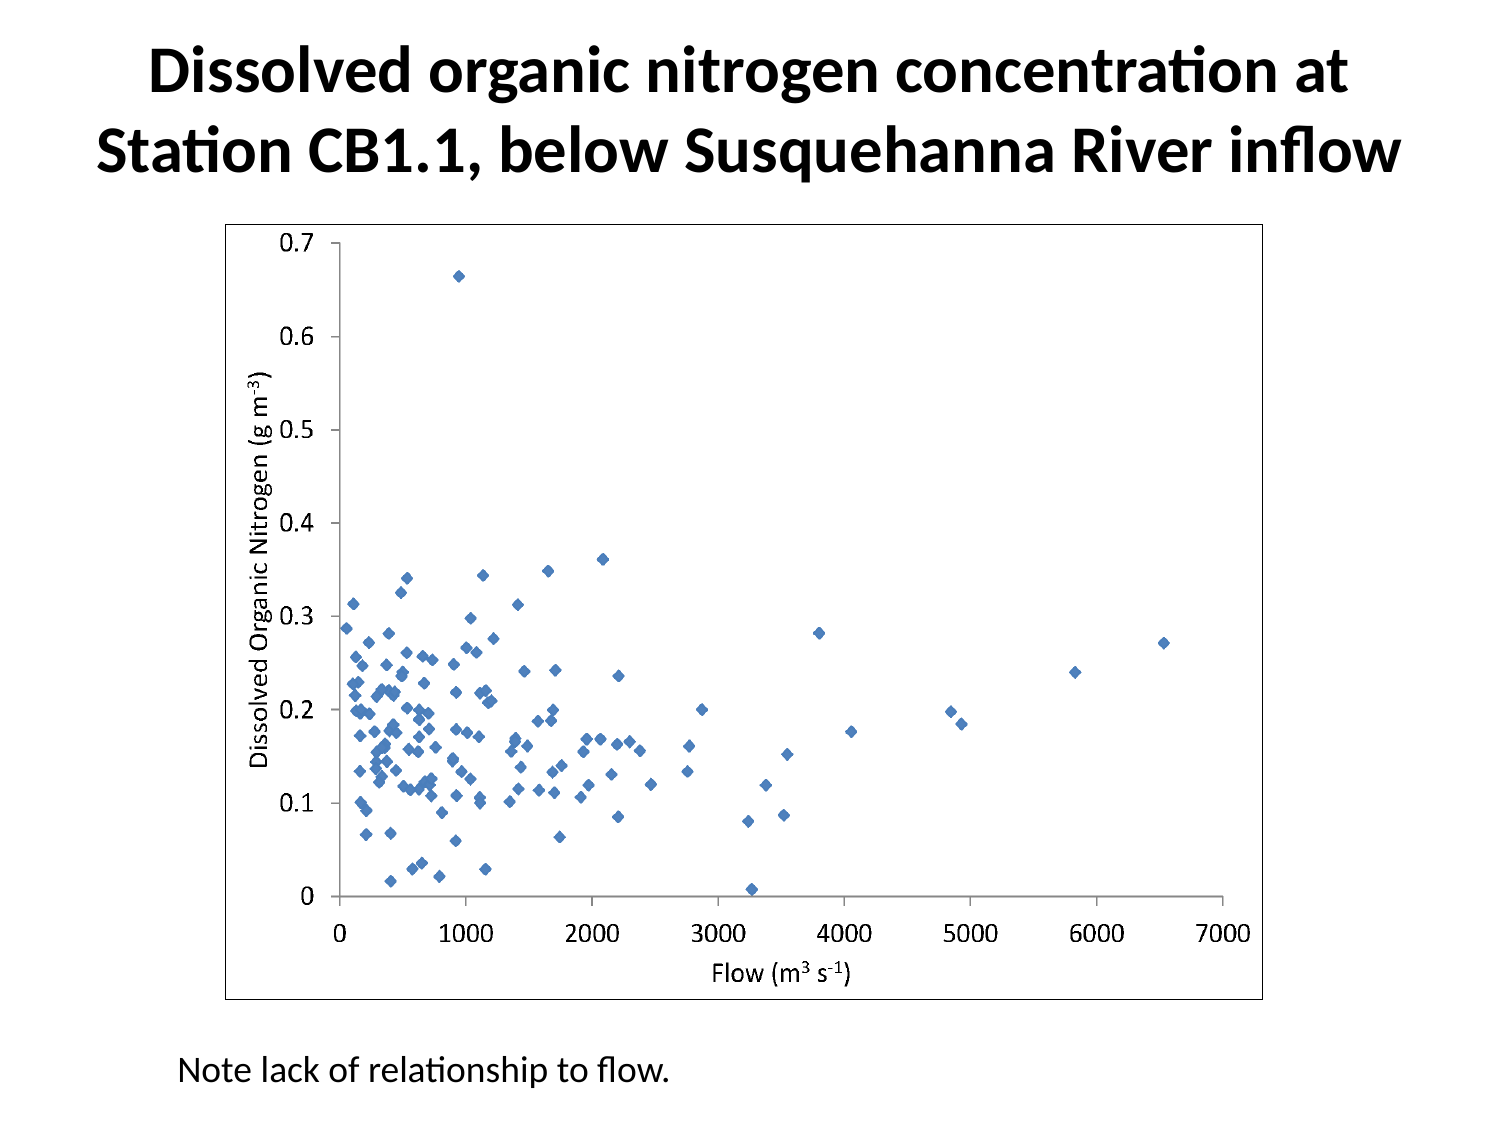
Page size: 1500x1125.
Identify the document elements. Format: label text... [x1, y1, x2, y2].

picture [224, 224, 1263, 1001]
text_box Note lack of relationship to flow. [162, 1037, 1375, 1098]
title Dissolved organic nitrogen concentration at Station CB1.1, below Susquehanna River inflow [75, 12, 1425, 200]
